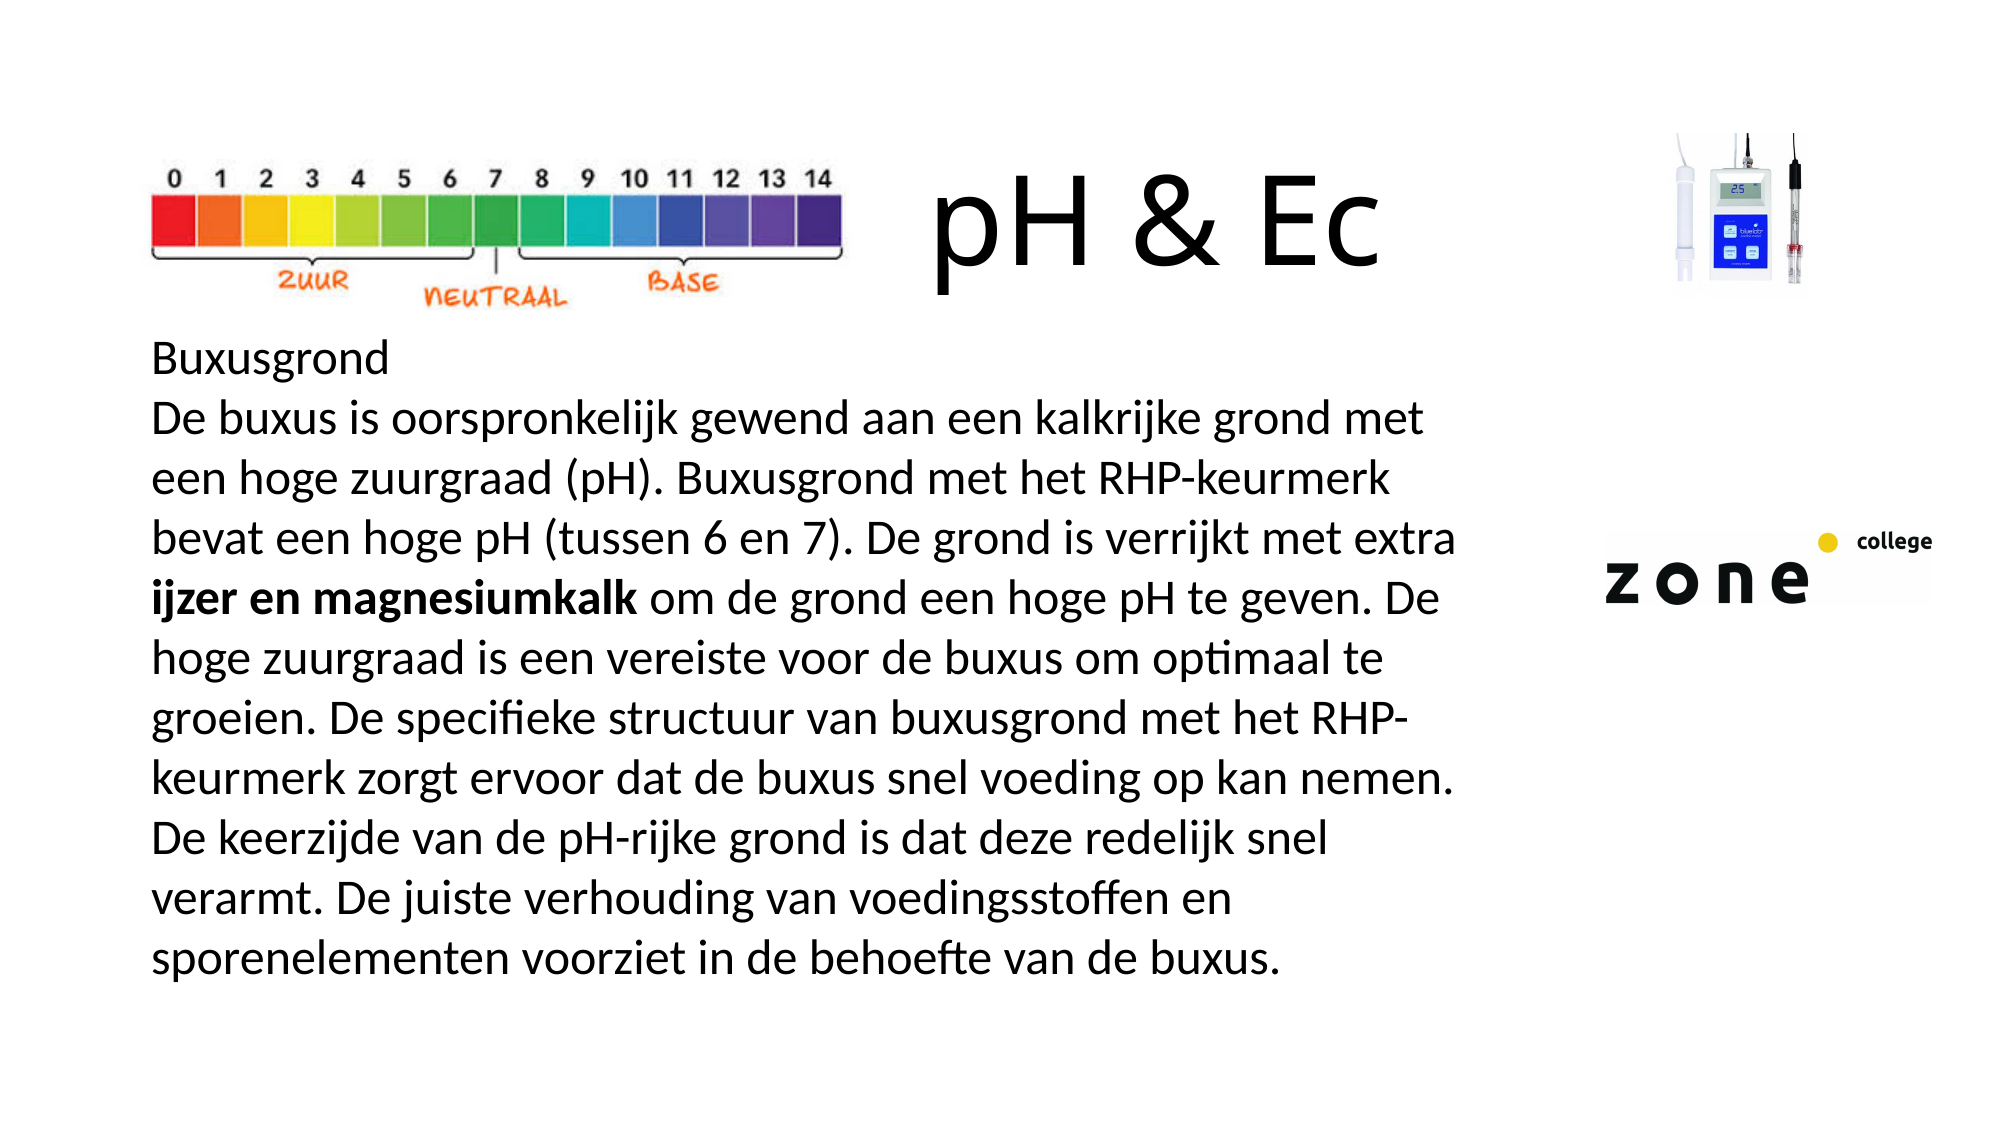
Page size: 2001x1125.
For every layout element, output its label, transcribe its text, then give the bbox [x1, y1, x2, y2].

picture [1654, 133, 1821, 299]
picture [136, 147, 860, 318]
picture [1606, 531, 1932, 605]
text_box pH & Ec [912, 133, 1399, 298]
text_box Buxusgrond De buxus is oorspronkelijk gewend aan een kalkrijke grond met een hoge zuurgraad (pH). Buxusgrond met het RHP-keurmerk bevat een hoge pH (tussen 6 en 7). De grond is verrijkt met extra ijzer en magnesiumkalk om de grond een hoge pH te geven. De hoge zuurgraad is een vereiste voor de buxus om optimaal te groeien. De specifieke structuur van buxusgrond met het RHP-keurmerk zorgt ervoor dat de buxus snel voeding op kan nemen. De keerzijde van de pH-rijke grond is dat deze redelijk snel verarmt. De juiste verhouding van voedingsstoffen en sporenelementen voorziet in de behoefte van de buxus. [136, 317, 1487, 993]
